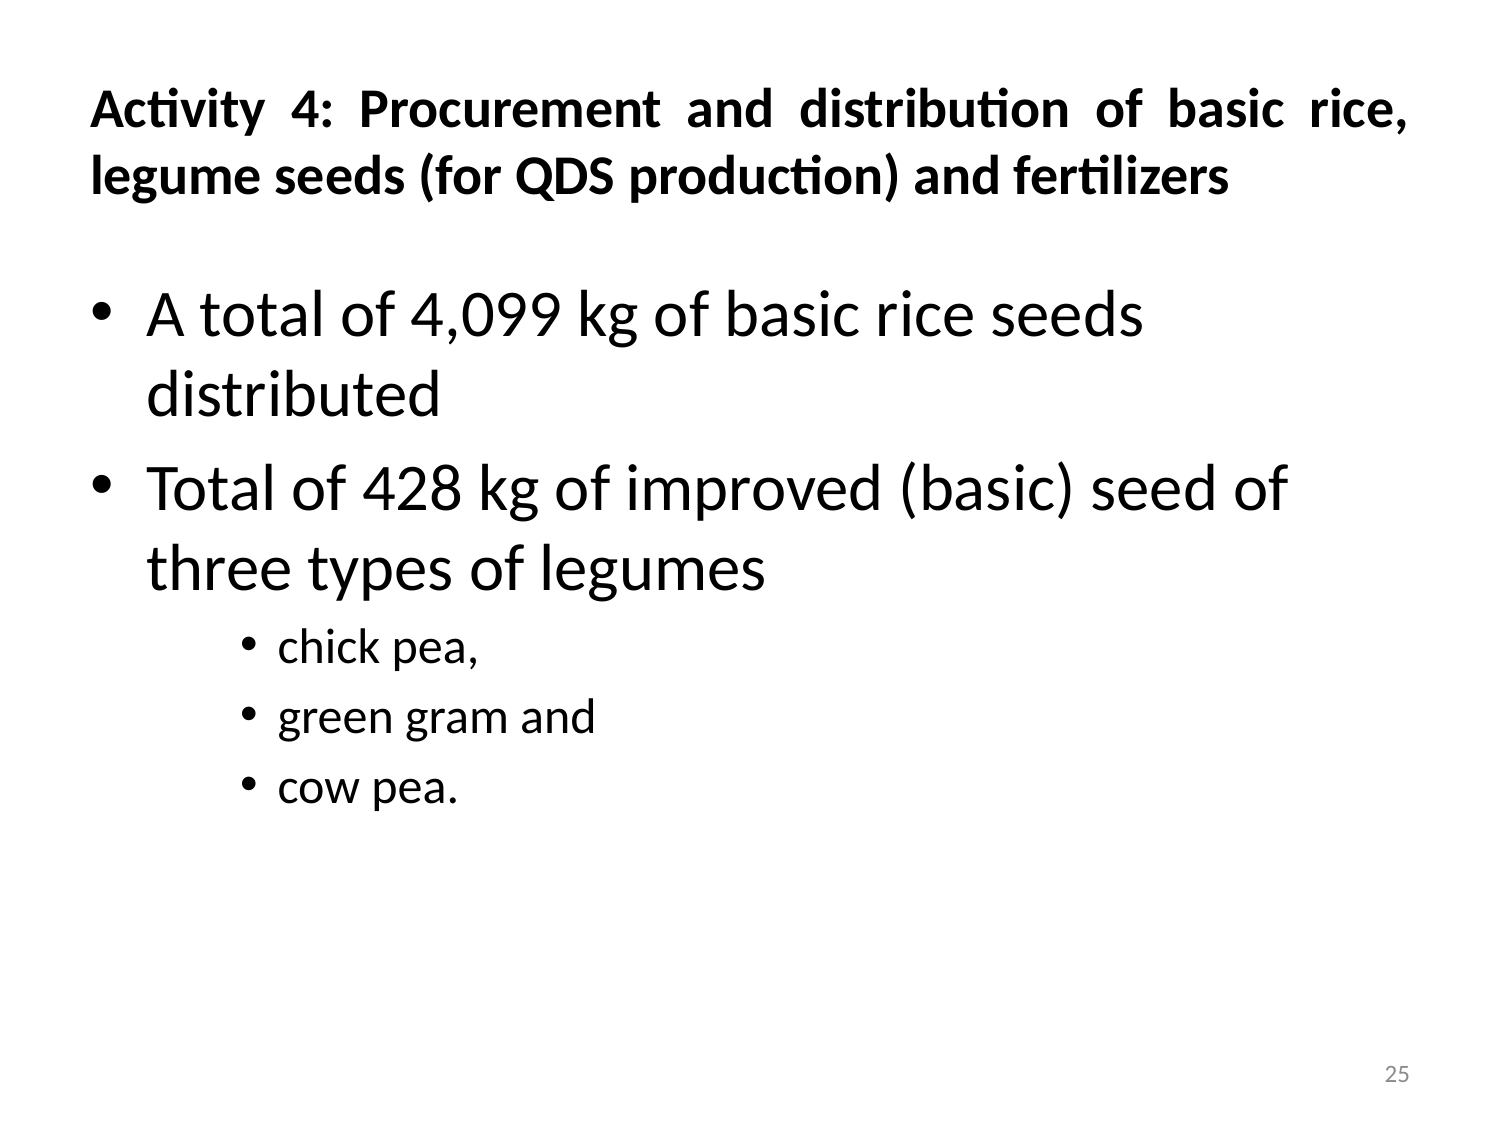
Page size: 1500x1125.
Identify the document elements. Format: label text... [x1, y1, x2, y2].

slide_number 25 [1074, 1042, 1425, 1103]
list A total of 4,099 kg of basic rice seeds distributed Total of 428 kg of improved (basic) seed of three types of legumes chick pea, green gram and cow pea. [75, 262, 1425, 1005]
title Activity 4: Procurement and distribution of basic rice, legume seeds (for QDS production) and fertilizers [75, 45, 1425, 233]
